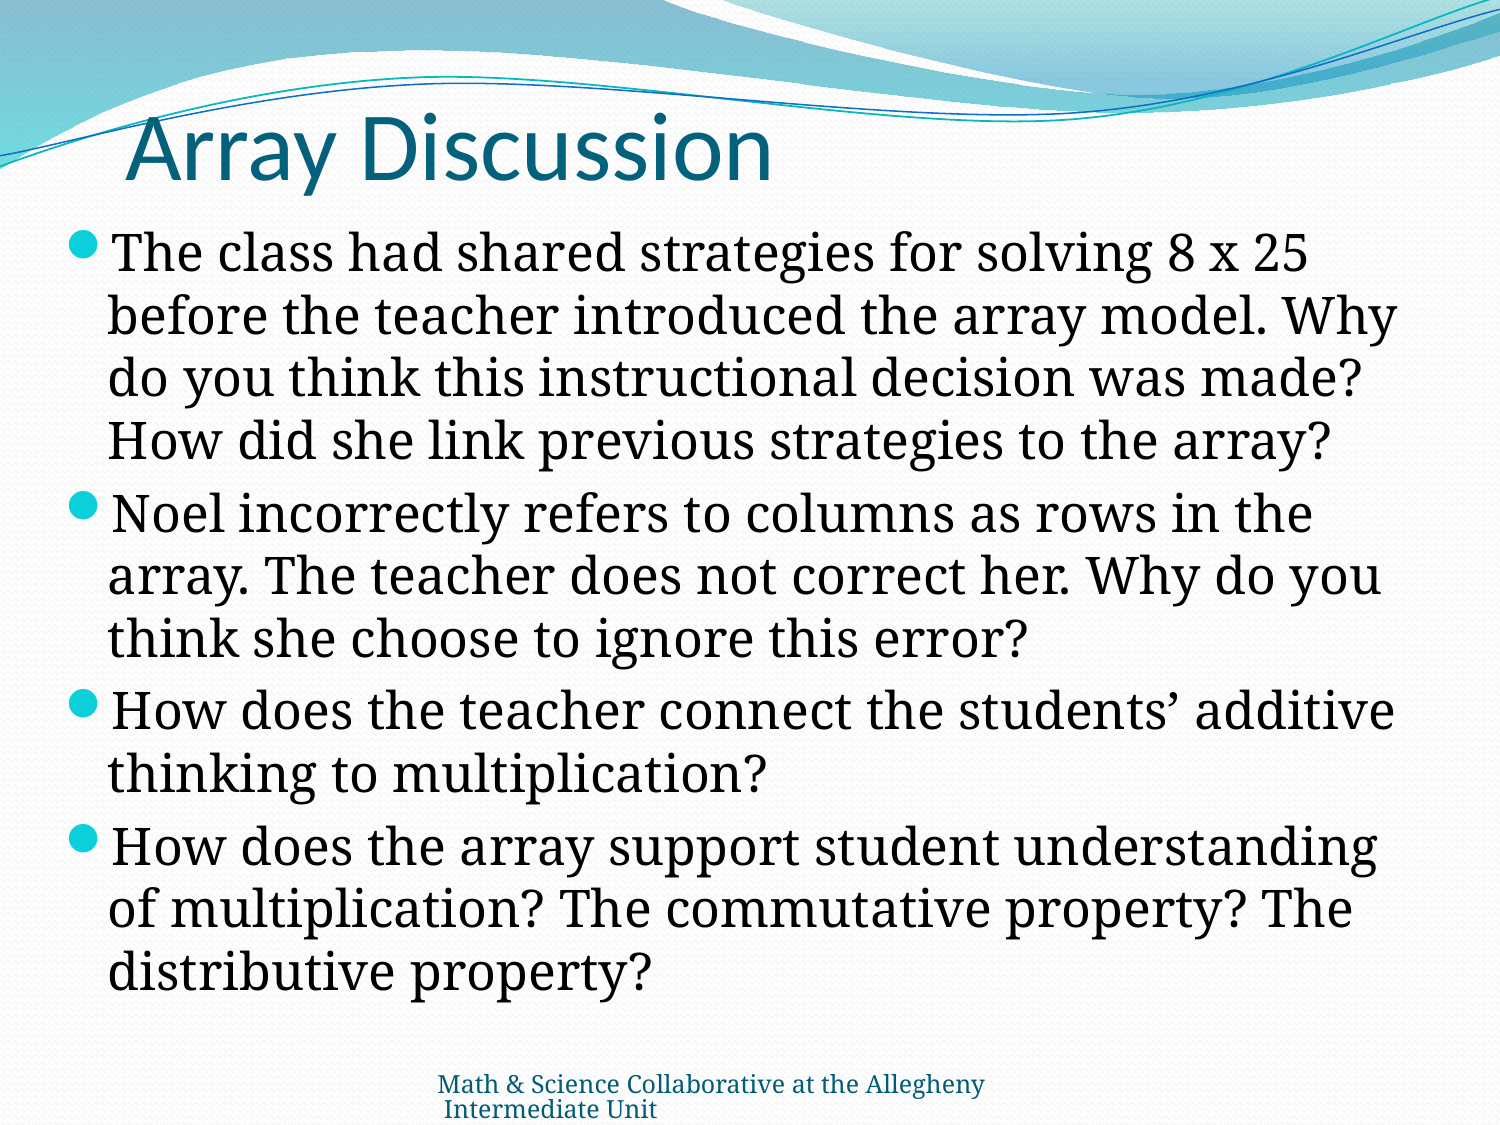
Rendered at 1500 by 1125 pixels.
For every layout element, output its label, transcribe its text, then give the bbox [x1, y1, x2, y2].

footer Math & Science Collaborative at the Allegheny Intermediate Unit [437, 1042, 988, 1103]
list The class had shared strategies for solving 8 x 25 before the teacher introduced the array model. Why do you think this instructional decision was made? How did she link previous strategies to the array? Noel incorrectly refers to columns as rows in the array. The teacher does not correct her. Why do you think she choose to ignore this error? How does the teacher connect the students’ additive thinking to multiplication? How does the array support student understanding of multiplication? The commutative property? The distributive property? [50, 212, 1425, 1038]
title Array Discussion [125, 75, 1475, 200]
